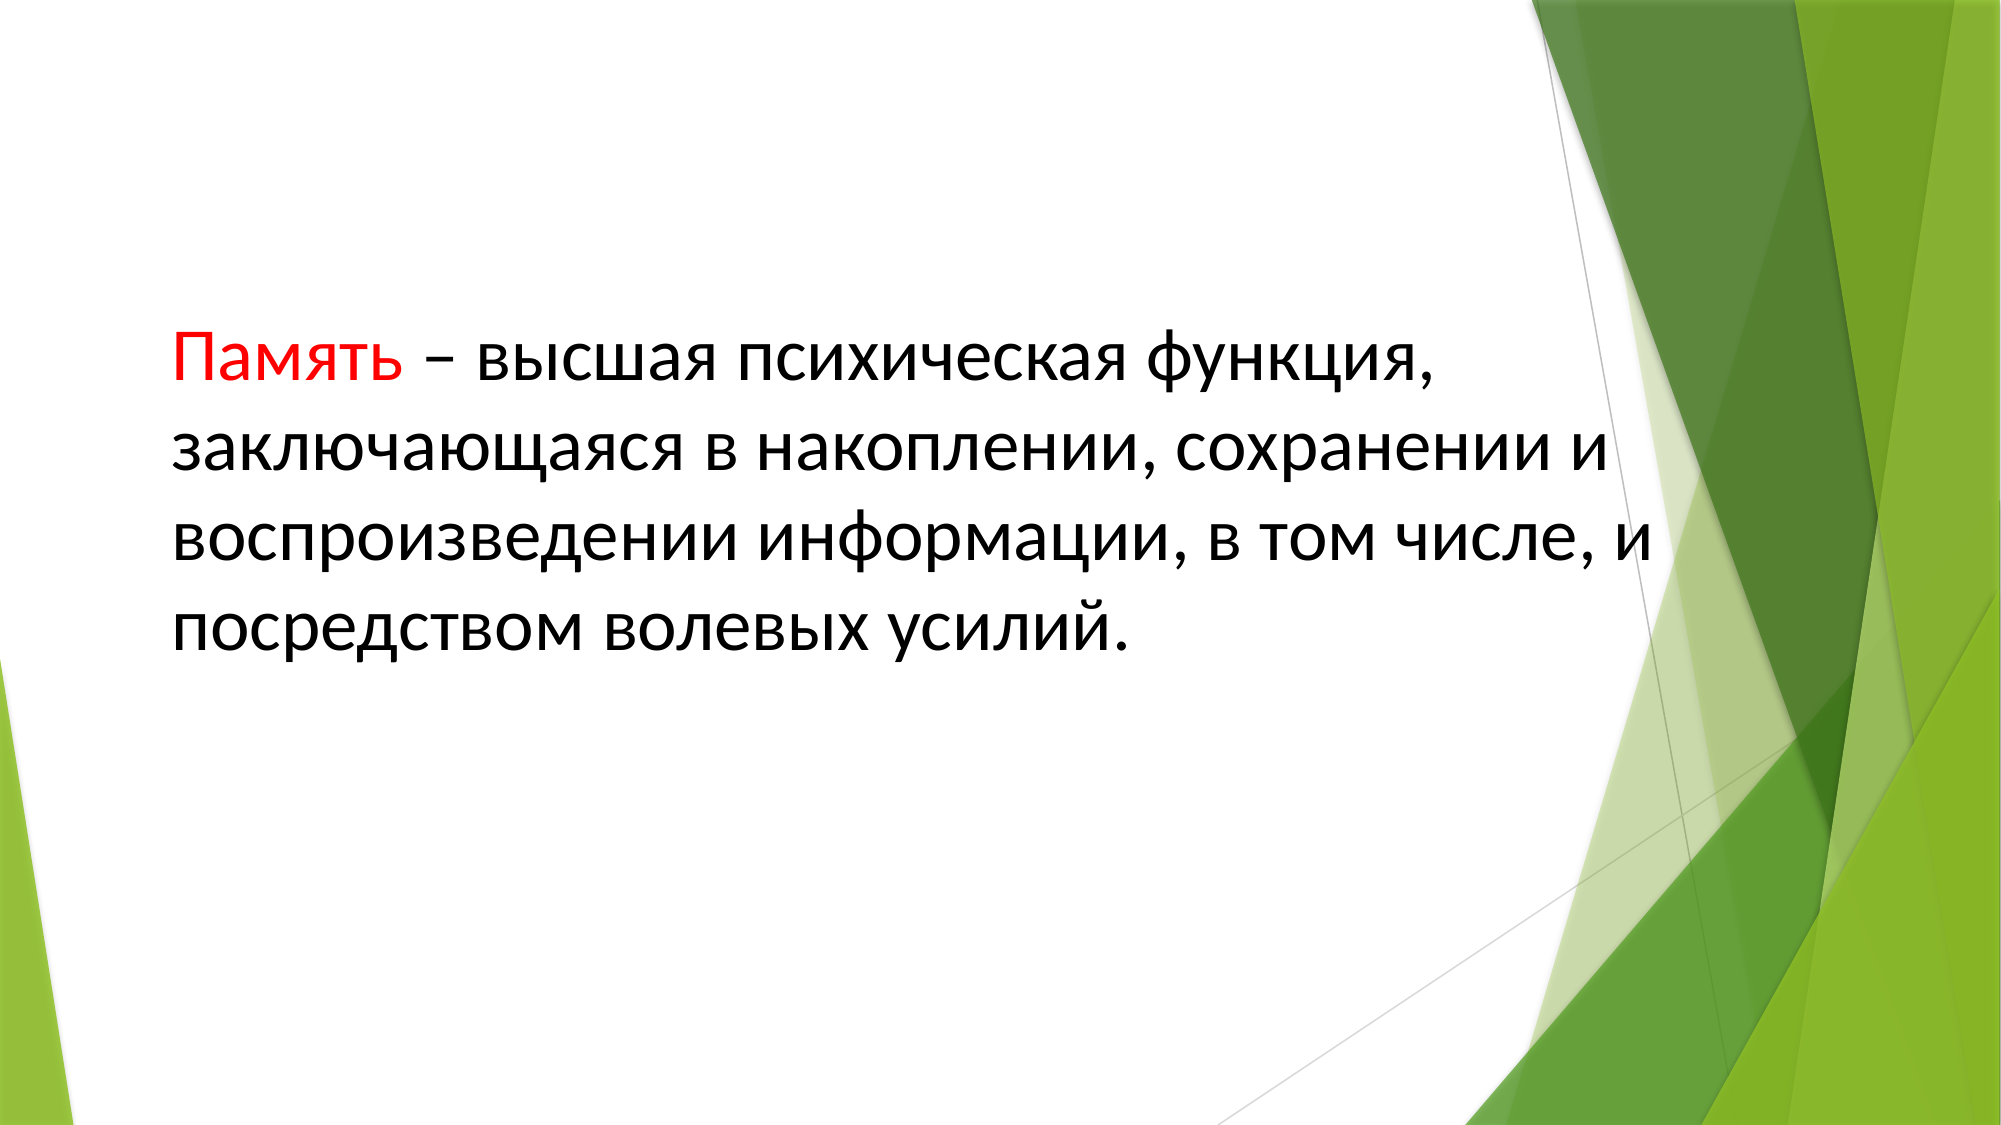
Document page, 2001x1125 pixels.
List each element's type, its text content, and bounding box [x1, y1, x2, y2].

text_box Память – высшая психическая функция, заключающаяся в накоплении, сохранении и воспроизведении информации, в том числе, и посредством волевых усилий. [156, 297, 1829, 673]
